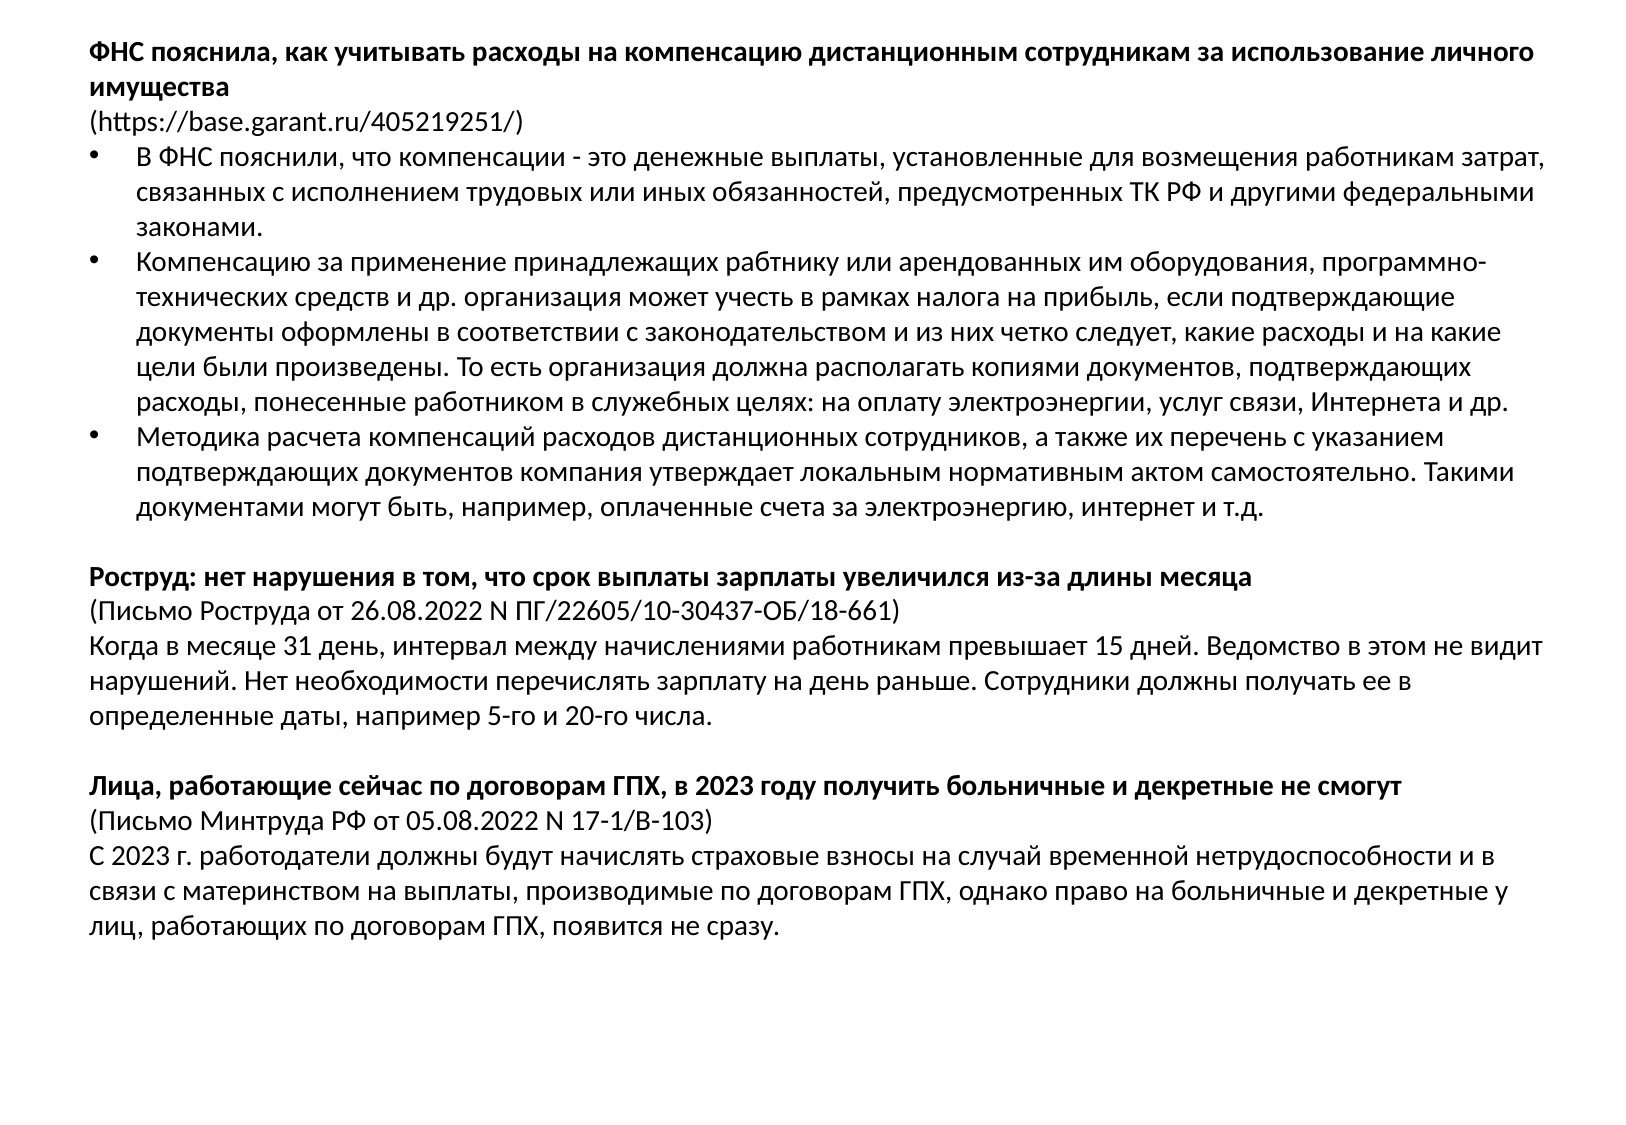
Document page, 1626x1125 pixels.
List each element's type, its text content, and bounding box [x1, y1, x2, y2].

text_box ФНС пояснила, как учитывать расходы на компенсацию дистанционным сотрудникам за использование личного имущества (https://base.garant.ru/405219251/) В ФНС пояснили, что компенсации - это денежные выплаты, установленные для возмещения работникам затрат, связанных с исполнением трудовых или иных обязанностей, предусмотренных ТК РФ и другими федеральными законами. Компенсацию за применение принадлежащих рабтнику или арендованных им оборудования, программно-технических средств и др. организация может учесть в рамках налога на прибыль, если подтверждающие документы оформлены в соответствии с законодательством и из них четко следует, какие расходы и на какие цели были произведены. То есть организация должна располагать копиями документов, подтверждающих расходы, понесенные работником в служебных целях: на оплату электроэнергии, услуг связи, Интернета и др. Методика расчета компенсаций расходов дистанционных сотрудников, а также их перечень с указанием подтверждающих документов компания утверждает локальным нормативным актом самостоятельно. Такими документами могут быть, например, оплаченные счета за электроэнергию, интернет и т.д. Роструд: нет нарушения в том, что срок выплаты зарплаты увеличился из-за длины месяца (Письмо Роструда от 26.08.2022 N ПГ/22605/10-30437-ОБ/18-661) Когда в месяце 31 день, интервал между начислениями работникам превышает 15 дней. Ведомство в этом не видит нарушений. Нет необходимости перечислять зарплату на день раньше. Сотрудники должны получать ее в определенные даты, например 5-го и 20-го числа. Лица, работающие сейчас по договорам ГПХ, в 2023 году получить больничные и декретные не смогут (Письмо Минтруда РФ от 05.08.2022 N 17-1/В-103) С 2023 г. работодатели должны будут начислять страховые взносы на случай временной нетрудоспособности и в связи с материнством на выплаты, производимые по договорам ГПХ, однако право на больничные и декретные у лиц, работающих по договорам ГПХ, появится не сразу. [74, 24, 1568, 984]
